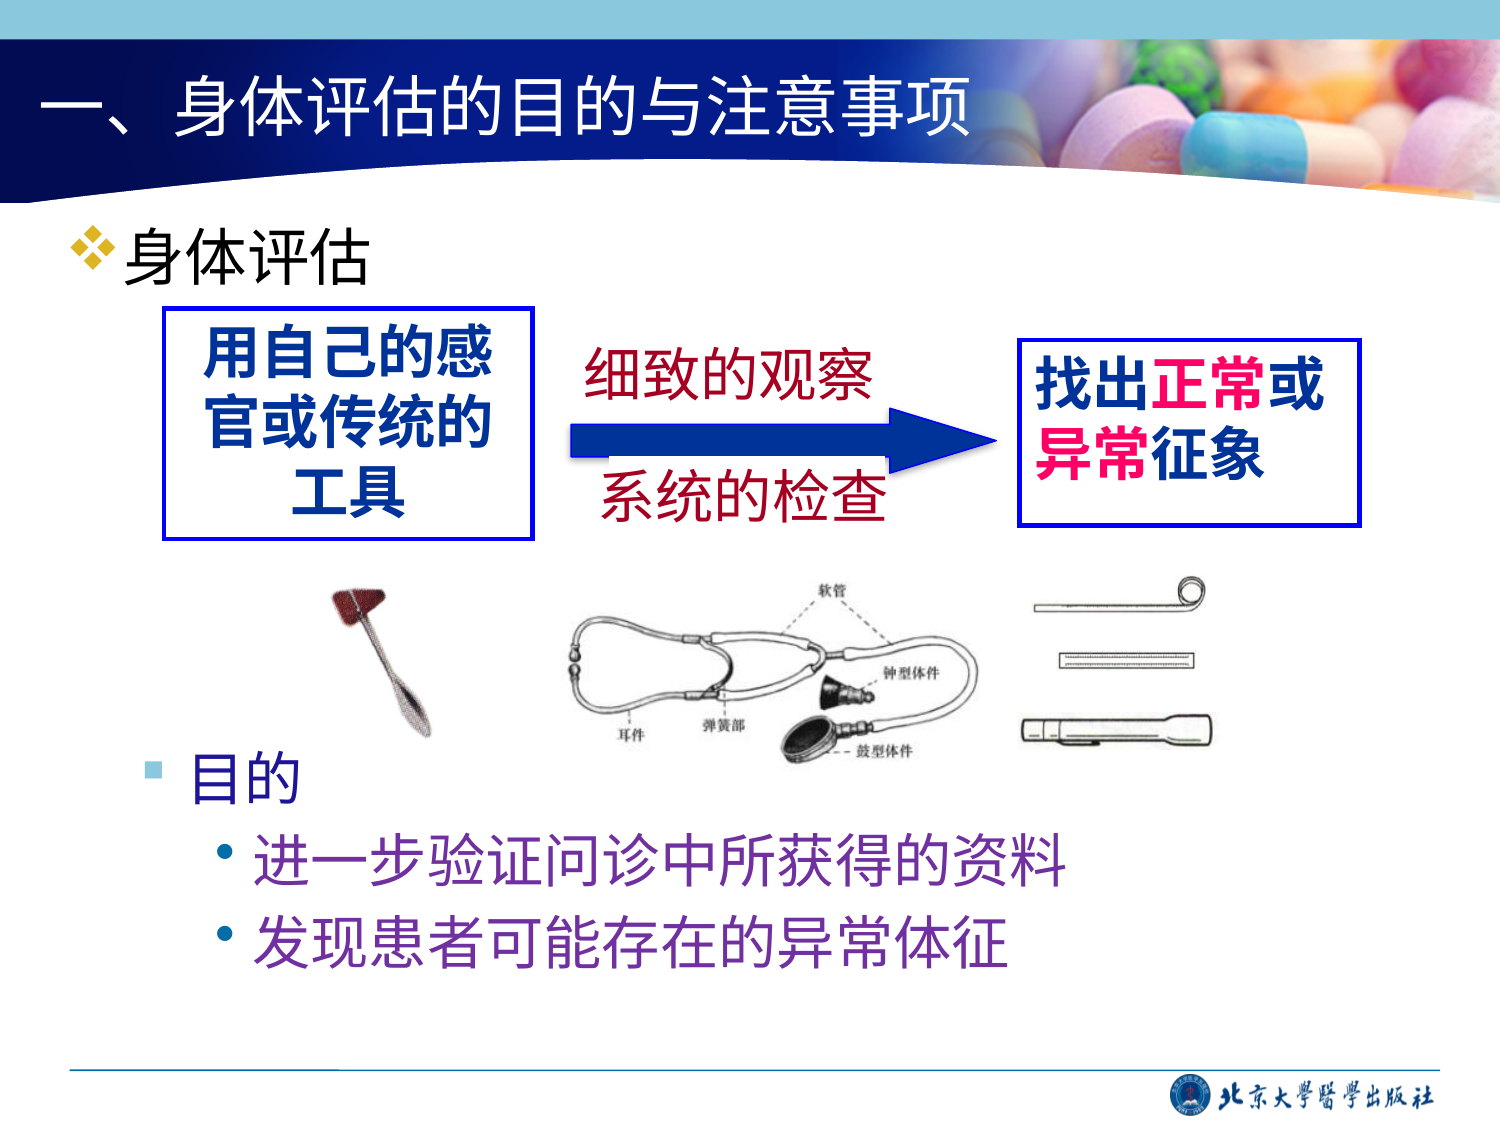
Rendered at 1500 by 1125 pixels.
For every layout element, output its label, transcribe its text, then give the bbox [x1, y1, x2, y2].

list 身体评估 目的 进一步验证问诊中所获得的资料 发现患者可能存在的异常体征 [49, 210, 1463, 1026]
text_box 找出正常或异常征象 [1019, 339, 1360, 526]
text_box 用自己的感官或传统的工具 [163, 308, 533, 539]
picture [1031, 575, 1207, 614]
picture [1170, 1074, 1436, 1118]
picture [0, 40, 1500, 203]
picture [327, 585, 434, 741]
picture [560, 581, 993, 795]
text_box [570, 407, 997, 474]
picture [1055, 650, 1197, 672]
picture [1018, 712, 1219, 751]
title 一、身体评估的目的与注意事项 [23, 58, 1349, 152]
text_box 细致的观察 [597, 328, 873, 419]
text_box 系统的检查 [609, 457, 885, 533]
